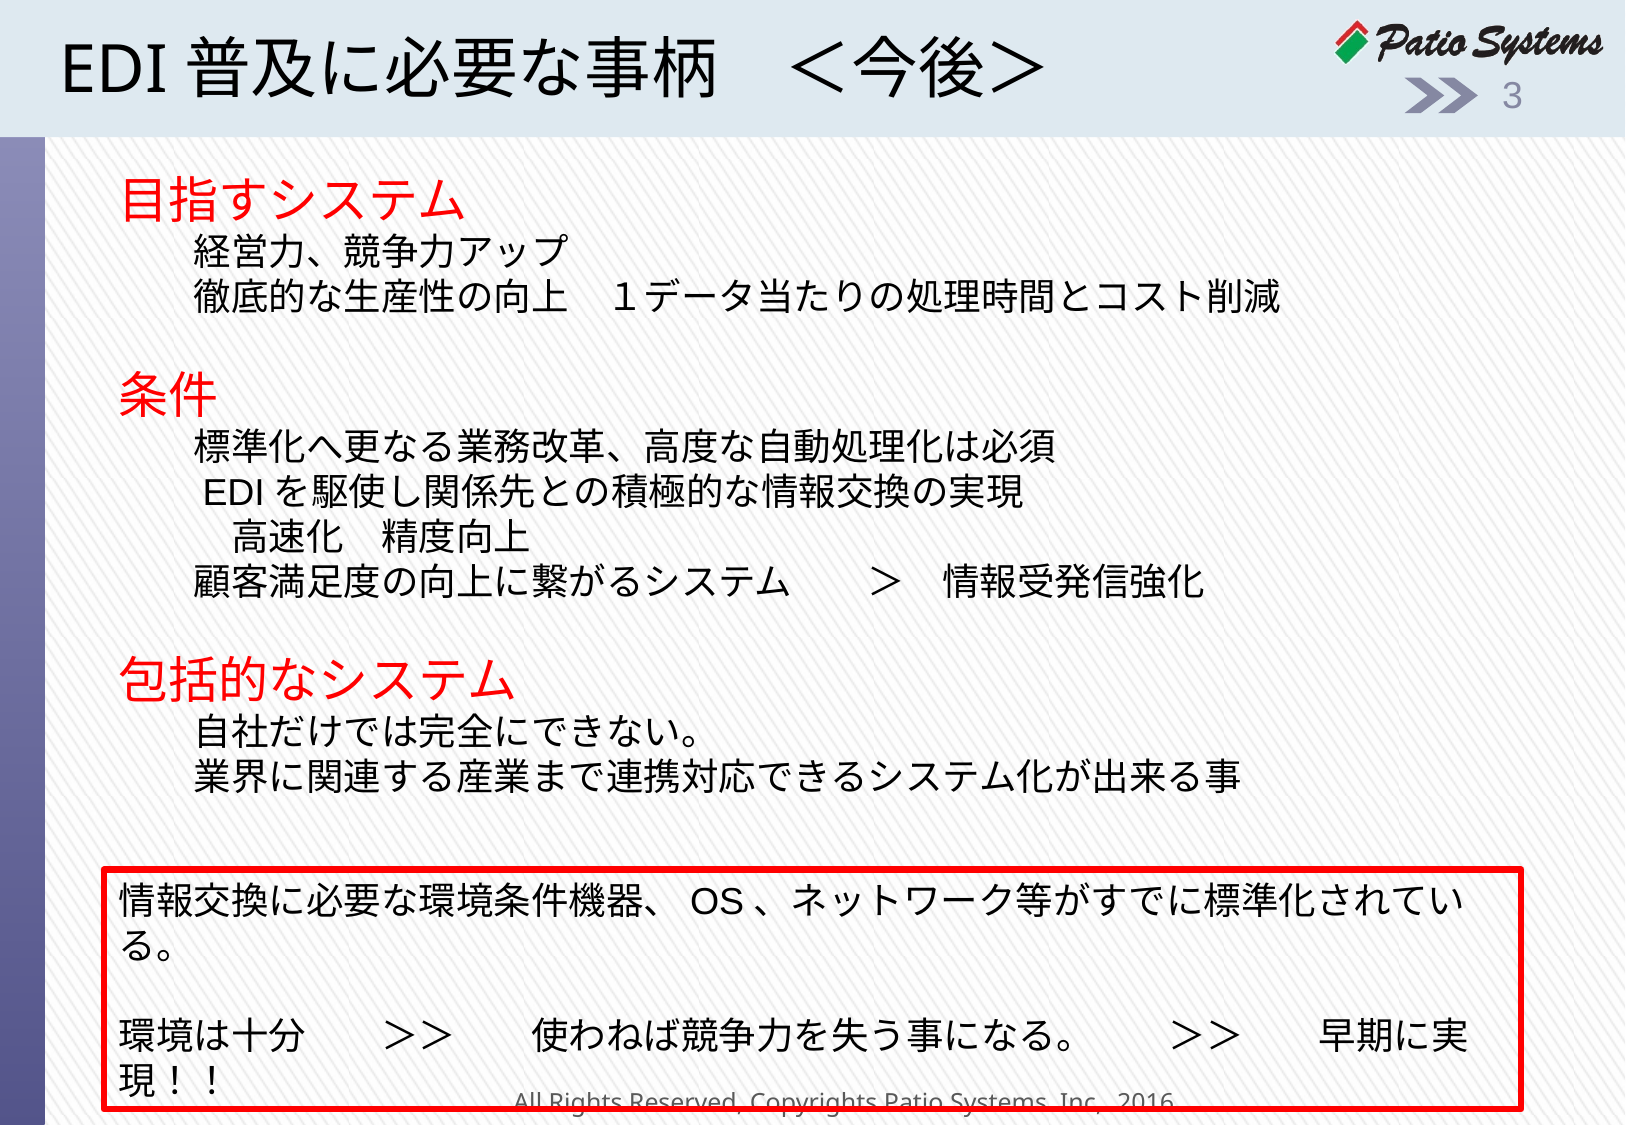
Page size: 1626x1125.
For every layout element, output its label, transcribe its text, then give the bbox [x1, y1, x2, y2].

text_box 目指すシステム 経営力、競争力アップ 徹底的な生産性の向上 １データ当たりの処理時間とコスト削減 条件 標準化へ更なる業務改革、高度な自動処理化は必須 EDIを駆使し関係先との積極的な情報交換の実現 高速化 精度向上 顧客満足度の向上に繋がるシステム ＞ 情報受発信強化 包括的なシステム 自社だけでは完全にできない。 業界に関連する産業まで連携対応できるシステム化が出来る事 [103, 160, 1522, 806]
picture [1409, 19, 1604, 66]
title EDI普及に必要な事柄 ＜今後＞ [44, 18, 1409, 138]
slide_number 2 [1487, 63, 1616, 124]
text_box 情報交換に必要な環境条件機器、OS、ネットワーク等がすでに標準化されている。 環境は十分 ＞＞ 使わねば競争力を失う事になる。 ＞＞ 早期に実現！！ [103, 869, 1522, 1110]
